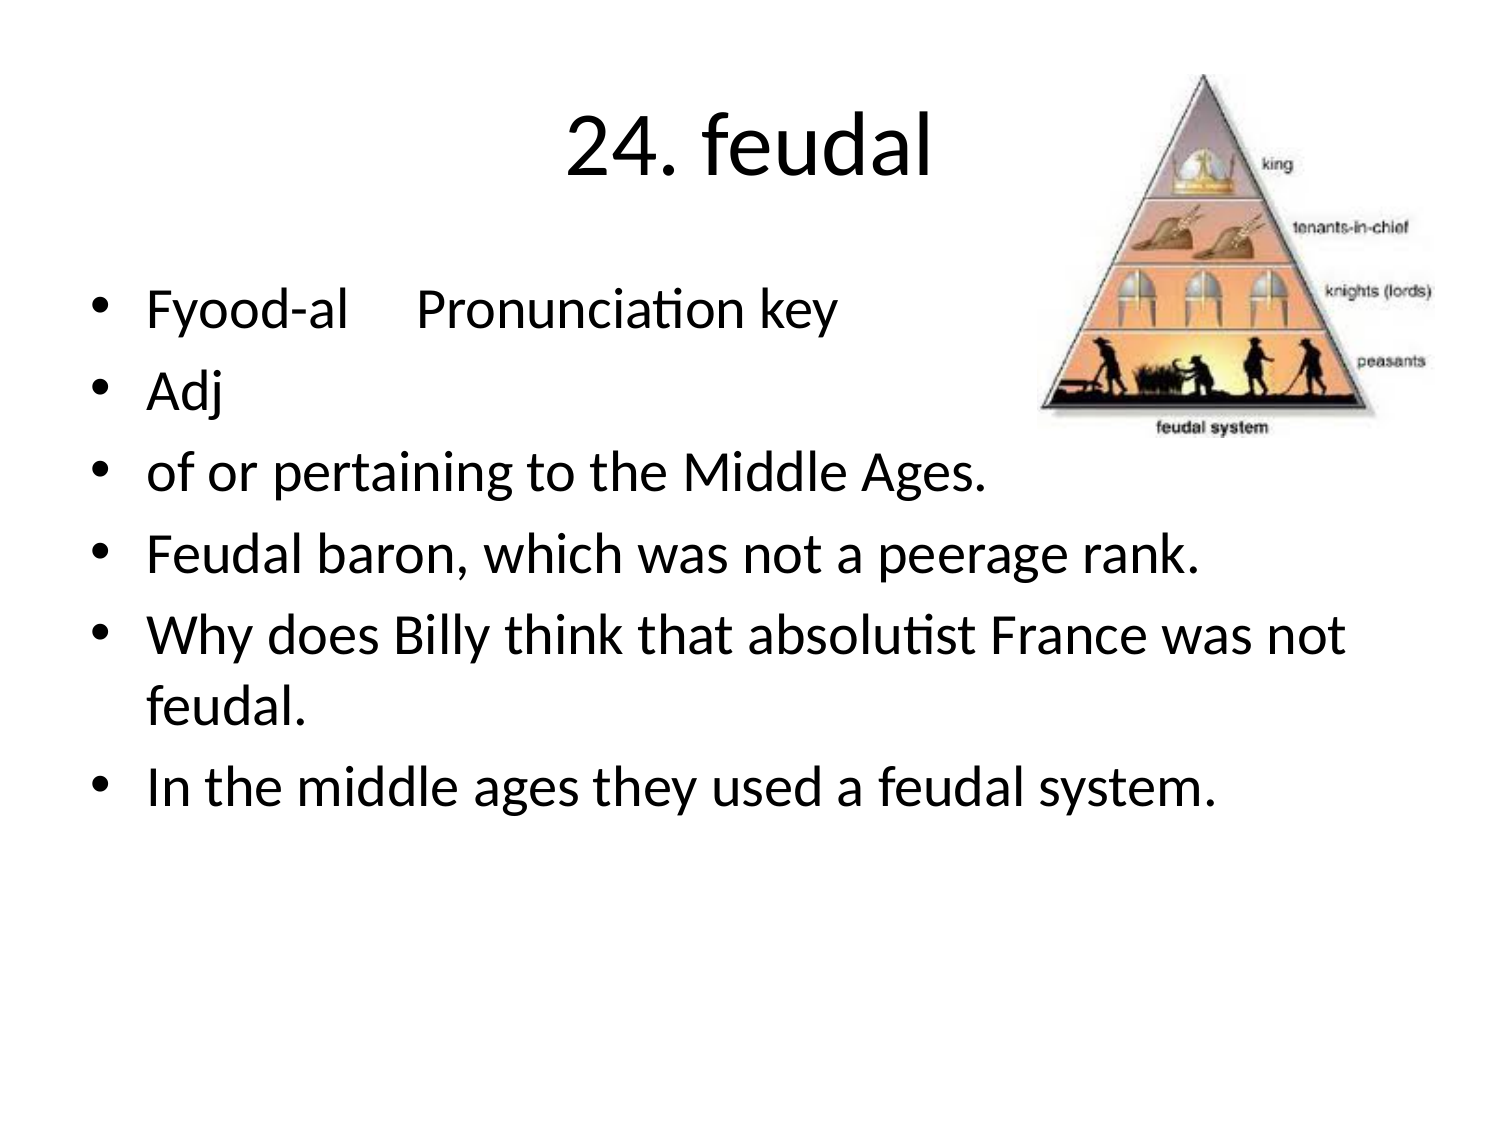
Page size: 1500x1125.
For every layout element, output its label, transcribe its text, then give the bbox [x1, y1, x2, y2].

picture [1037, 74, 1435, 438]
title 24. feudal [74, 44, 1426, 233]
list Fyood-al Pronunciation key Adj of or pertaining to the Middle Ages. Feudal baron, which was not a peerage rank. Why does Billy think that absolutist France was not feudal. In the middle ages they used a feudal system. [74, 262, 1426, 1006]
